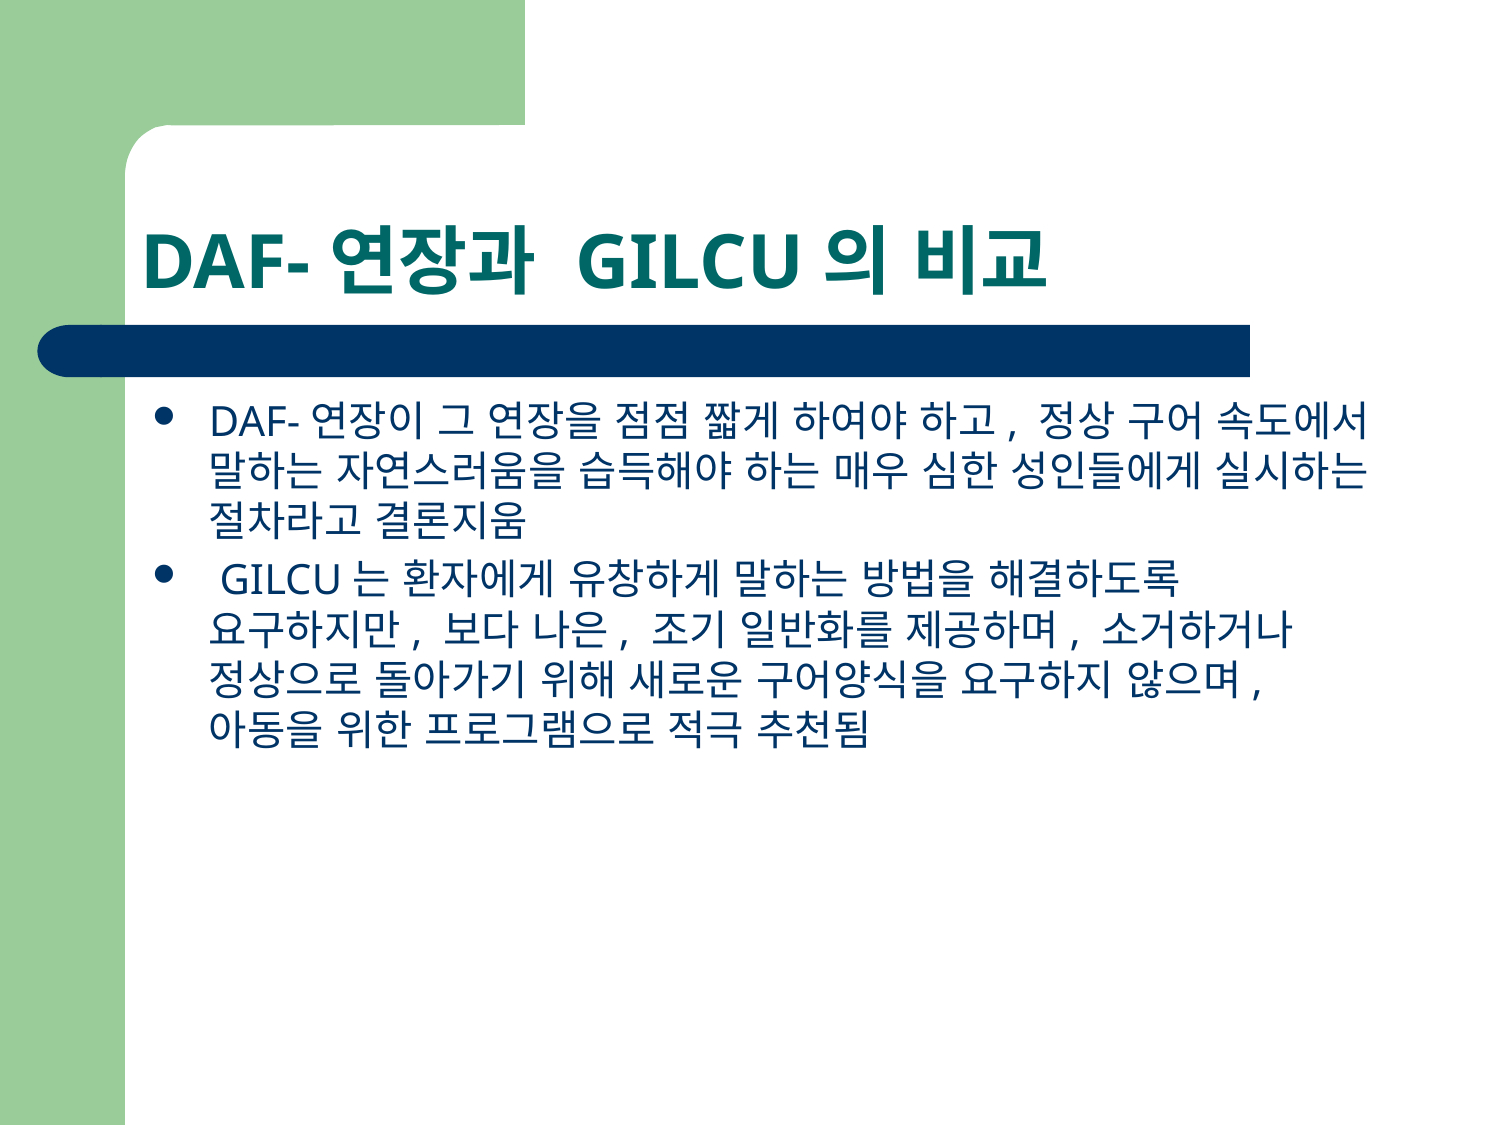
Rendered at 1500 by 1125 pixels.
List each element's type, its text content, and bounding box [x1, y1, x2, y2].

list DAF-연장이 그 연장을 점점 짧게 하여야 하고, 정상 구어 속도에서 말하는 자연스러움을 습득해야 하는 매우 심한 성인들에게 실시하는 절차라고 결론지움 GILCU는 환자에게 유창하게 말하는 방법을 해결하도록 요구하지만, 보다 나은, 조기 일반화를 제공하며, 소거하거나 정상으로 돌아가기 위해 새로운 구어양식을 요구하지 않으며, 아동을 위한 프로그램으로 적극 추천됨 [137, 387, 1400, 999]
title DAF-연장과 GILCU의 비교 [124, 124, 1426, 313]
